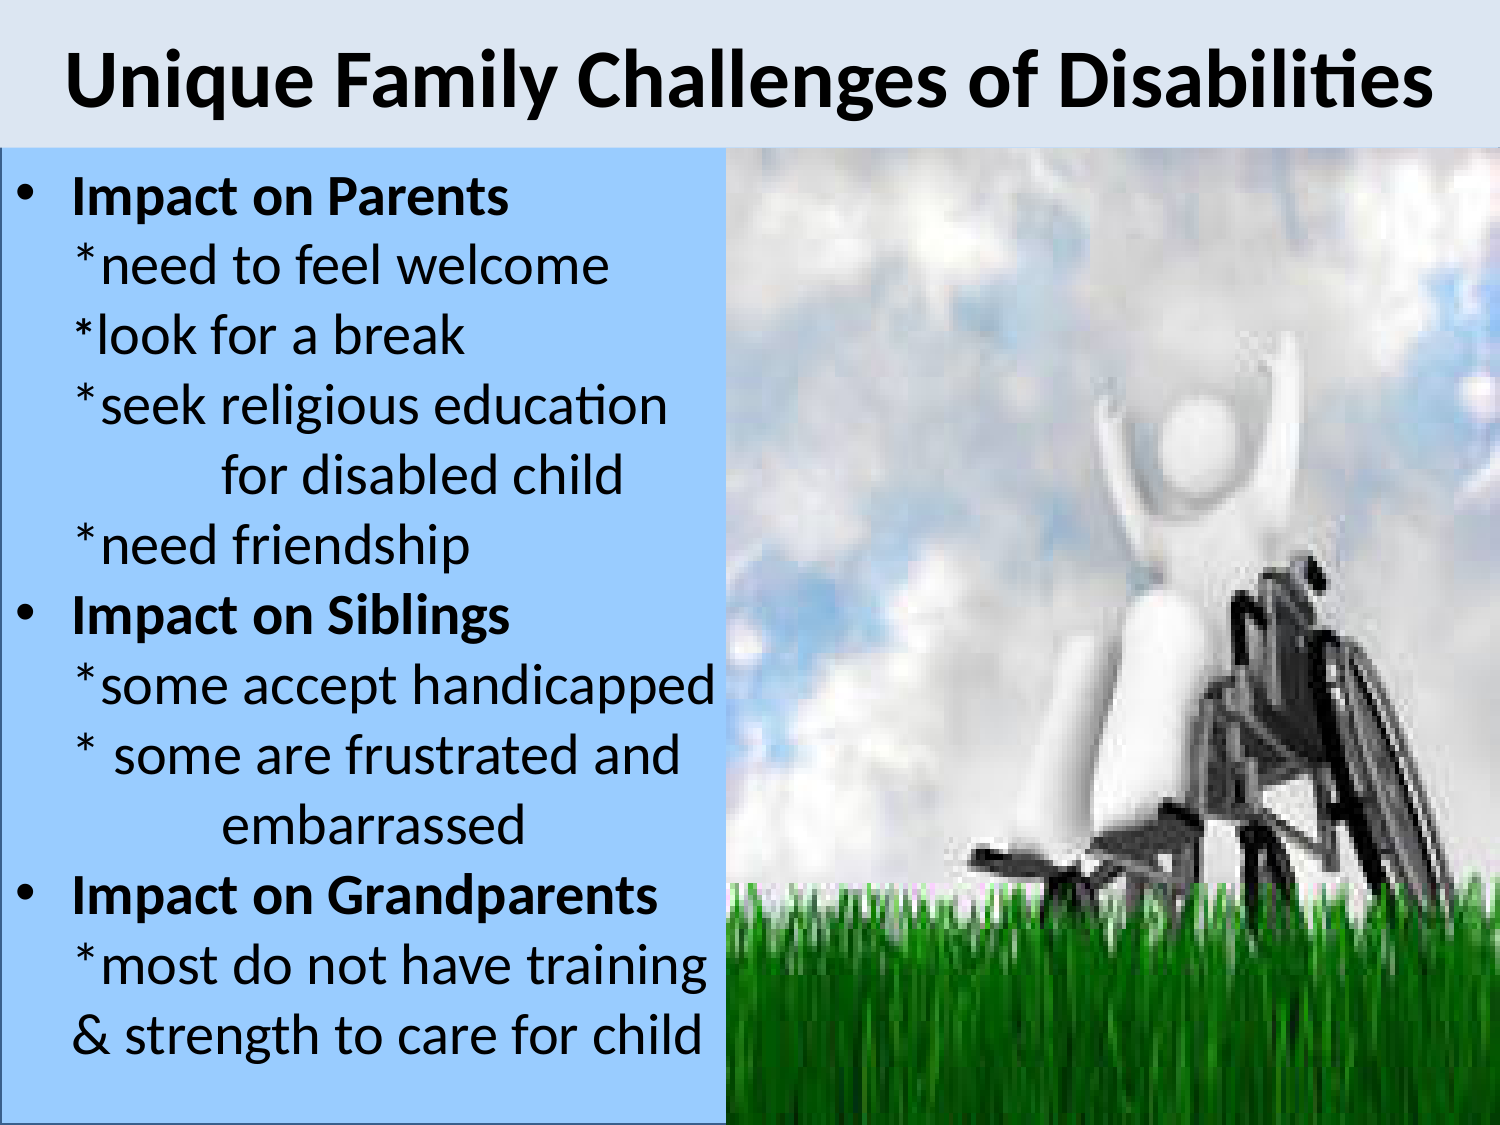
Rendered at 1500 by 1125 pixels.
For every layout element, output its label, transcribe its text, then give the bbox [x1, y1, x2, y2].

picture [726, 148, 1500, 1125]
title Unique Family Challenges of Disabilities [0, 0, 1500, 148]
list Impact on Parents *need to feel welcome *look for a break *seek religious education for disabled child *need friendship Impact on Siblings *some accept handicapped * some are frustrated and embarrassed Impact on Grandparents *most do not have training & strength to care for child [0, 148, 724, 1125]
